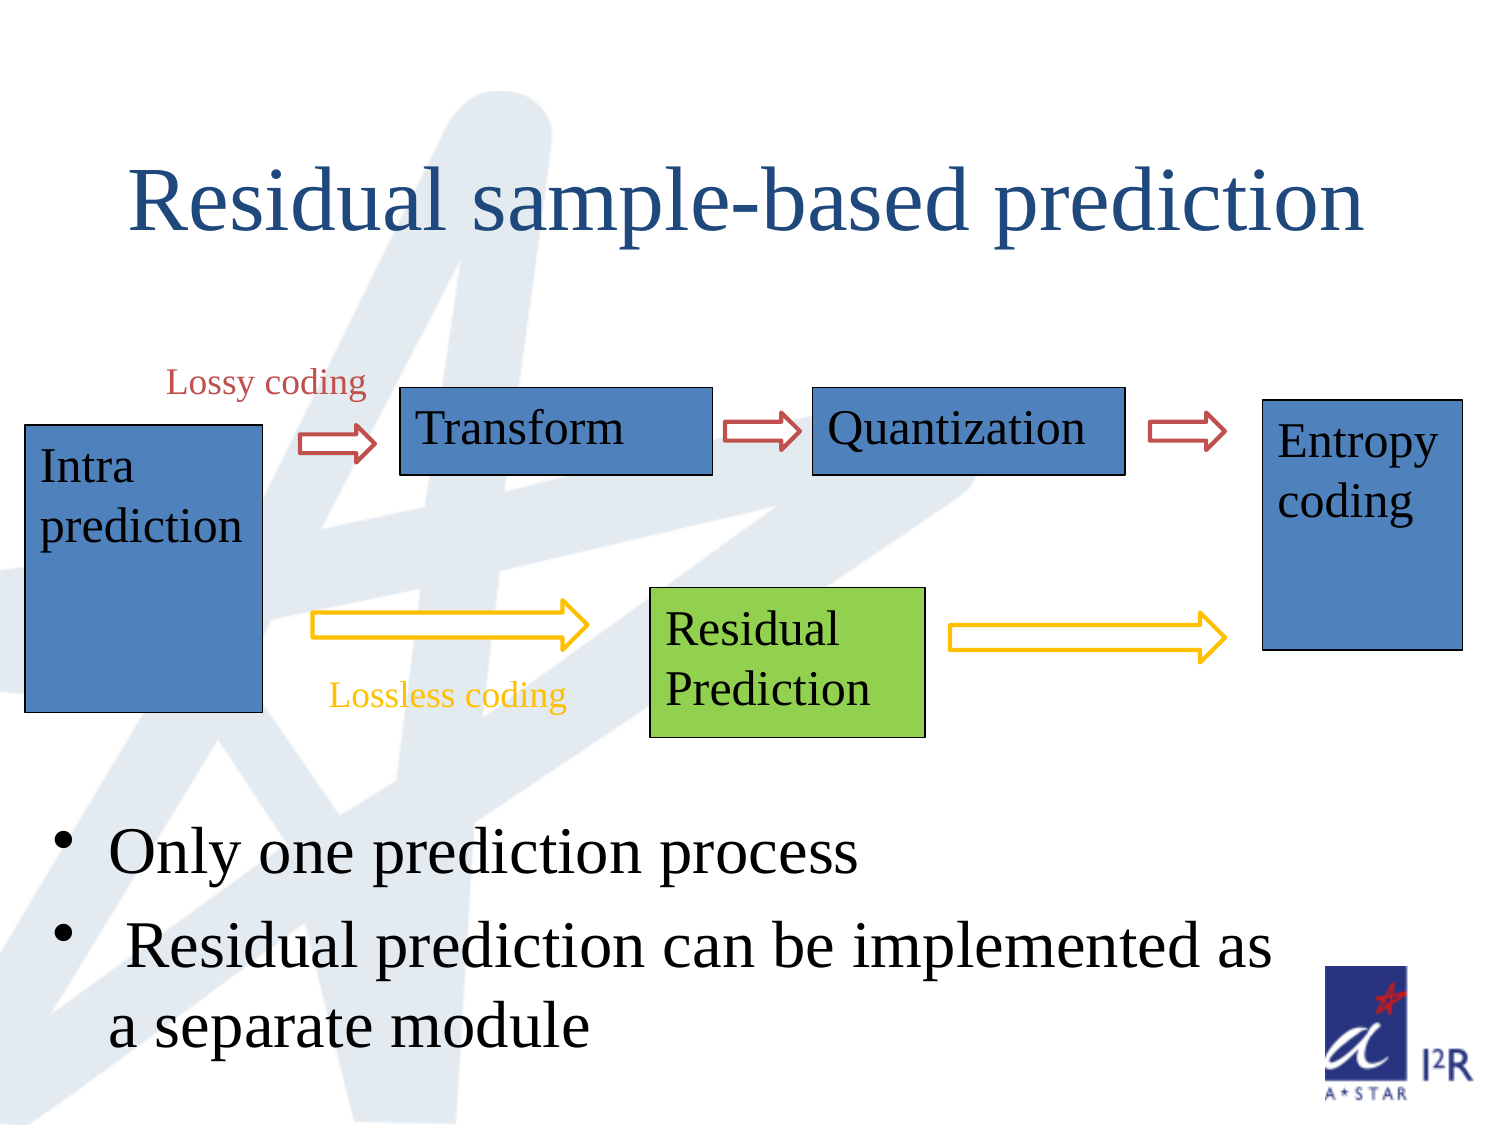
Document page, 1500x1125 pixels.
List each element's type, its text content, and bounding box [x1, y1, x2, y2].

text_box [722, 410, 803, 452]
text_box [310, 598, 590, 652]
text_box Quantization [812, 387, 1125, 475]
text_box Lossless coding [313, 662, 583, 723]
text_box Residual Prediction [650, 587, 925, 738]
text_box [947, 610, 1228, 665]
text_box Lossy coding [151, 349, 383, 410]
text_box [297, 423, 378, 465]
picture [0, 91, 981, 1125]
text_box Only one prediction process Residual prediction can be implemented as a separate module [37, 799, 1313, 1088]
title Residual sample-based prediction [112, 99, 1388, 288]
text_box Intra prediction [24, 424, 263, 713]
text_box Transform [399, 387, 713, 475]
text_box [1147, 410, 1228, 452]
text_box Entropy coding [1262, 399, 1463, 650]
picture [1325, 966, 1500, 1125]
